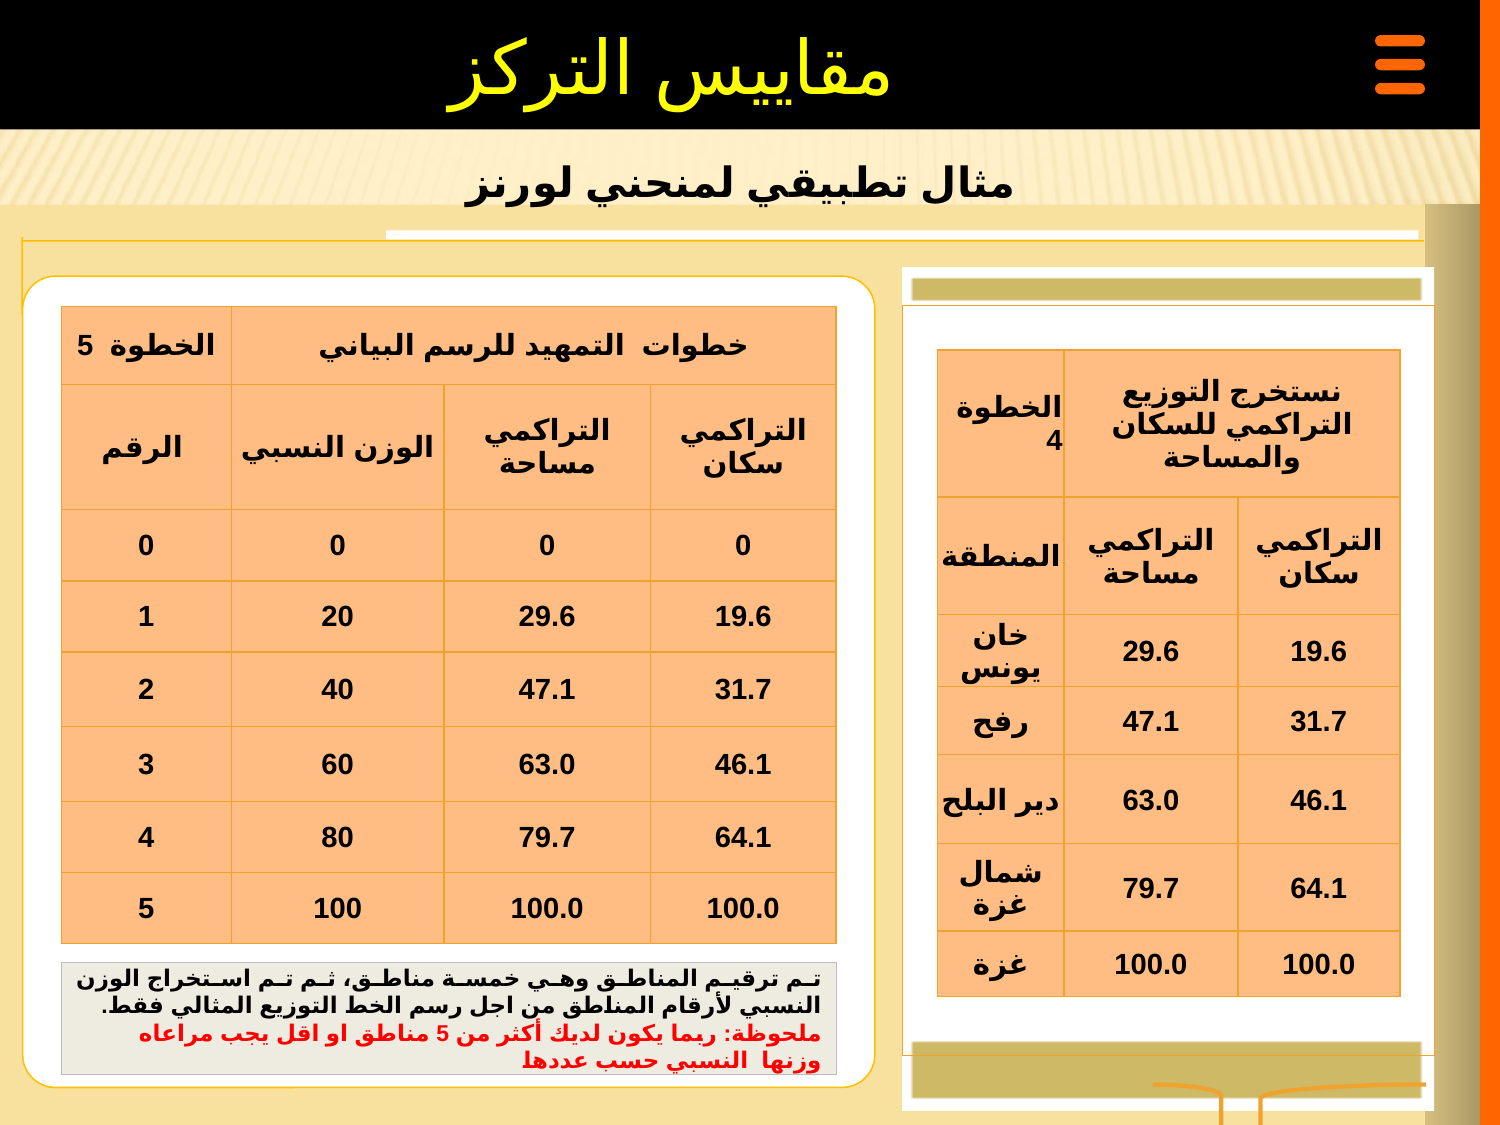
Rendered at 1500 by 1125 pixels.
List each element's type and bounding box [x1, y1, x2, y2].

text_box [901, 266, 1435, 1112]
text_box [0, 0, 1500, 1125]
